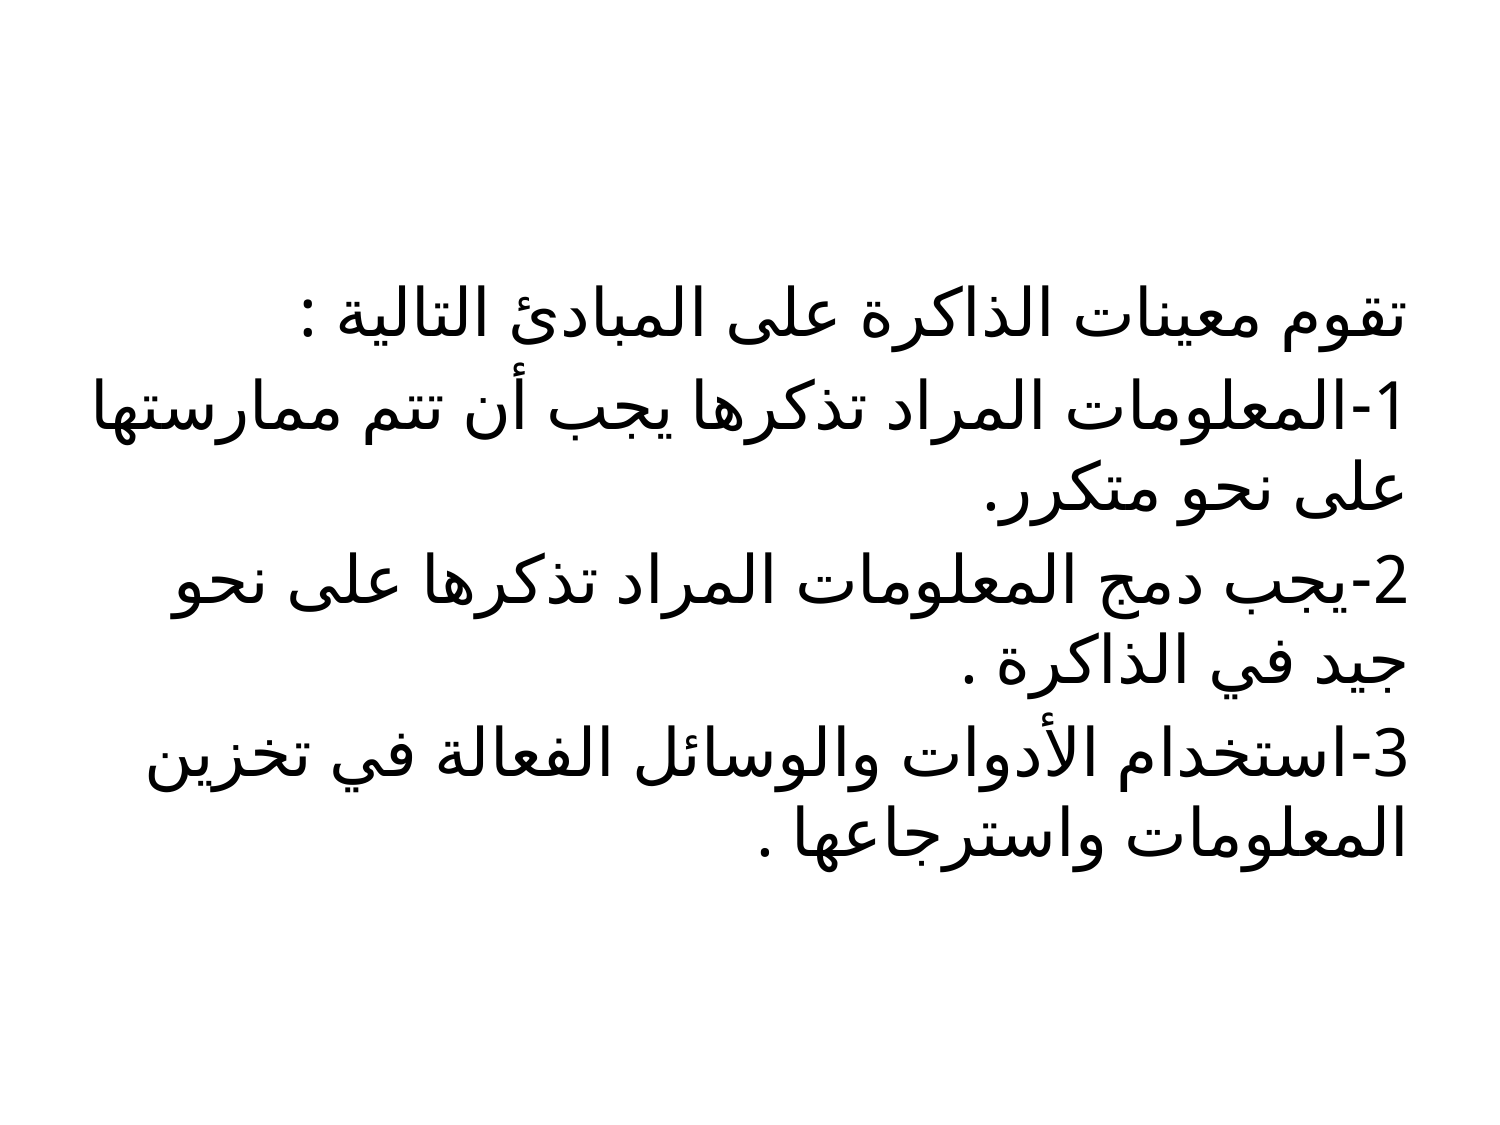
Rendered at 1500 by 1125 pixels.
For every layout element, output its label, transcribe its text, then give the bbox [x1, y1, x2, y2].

list تقوم معينات الذاكرة على المبادئ التالية : 1-المعلومات المراد تذكرها يجب أن تتم ممارستها على نحو متكرر. 2-يجب دمج المعلومات المراد تذكرها على نحو جيد في الذاكرة . 3-استخدام الأدوات والوسائل الفعالة في تخزين المعلومات واسترجاعها . [75, 262, 1425, 1005]
